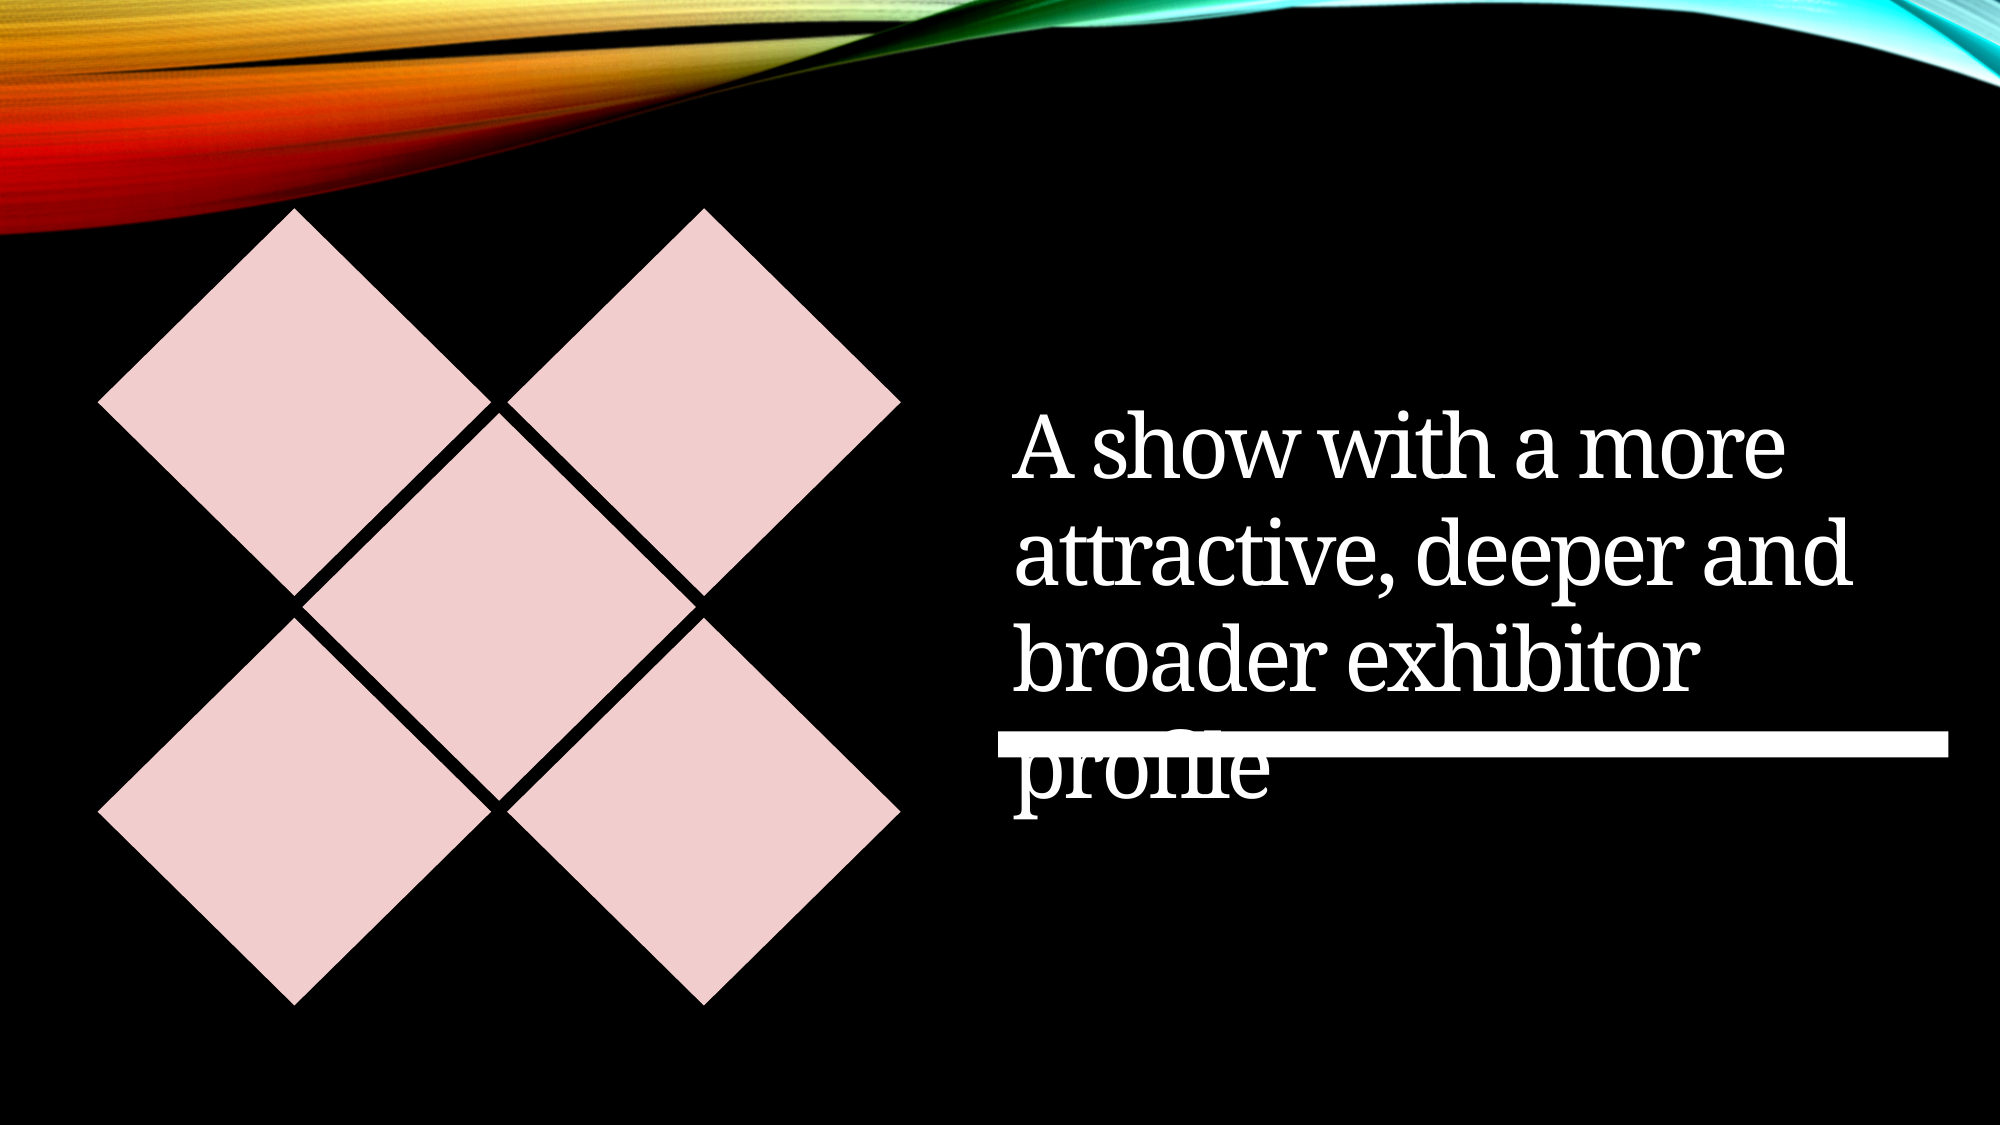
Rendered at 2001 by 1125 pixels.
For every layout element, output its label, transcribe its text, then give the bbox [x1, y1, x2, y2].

text_box A show with a more attractive, deeper and broader exhibitor profile [998, 758, 1949, 824]
text_box A show with a more attractive, deeper and broader exhibitor profile [998, 382, 1949, 730]
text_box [506, 617, 902, 1006]
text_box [97, 617, 492, 1006]
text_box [97, 207, 492, 597]
text_box [997, 730, 1949, 758]
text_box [506, 207, 902, 597]
picture [0, 0, 2000, 237]
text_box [301, 412, 697, 802]
